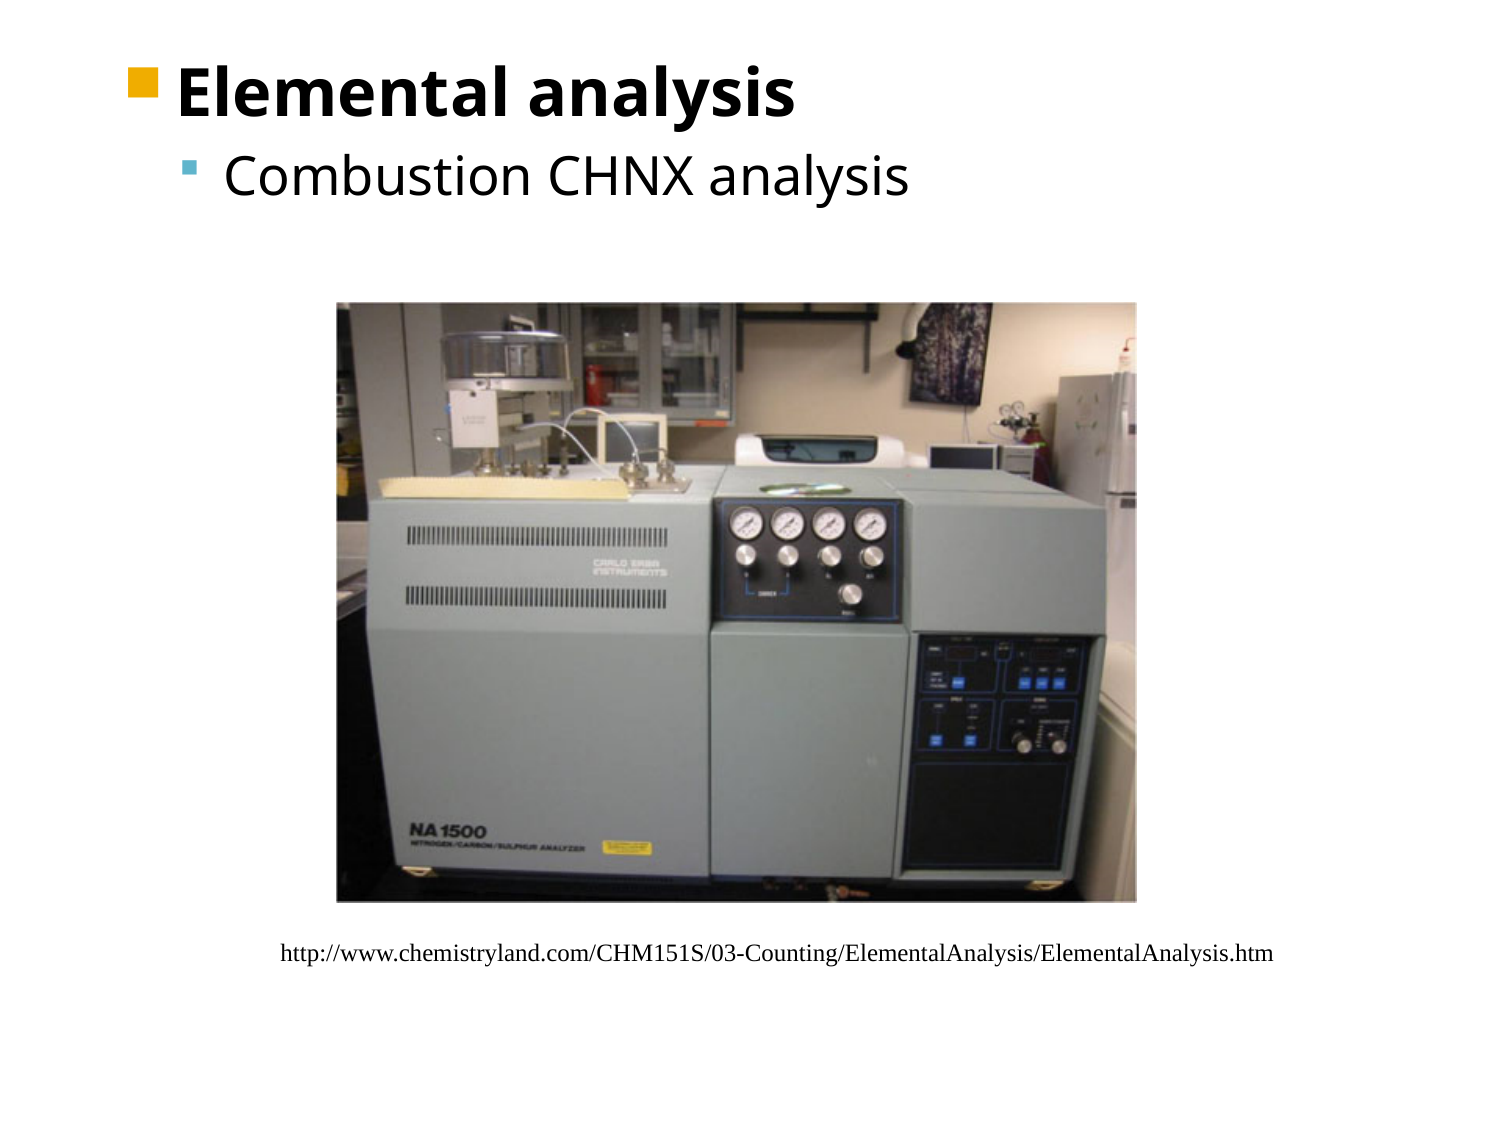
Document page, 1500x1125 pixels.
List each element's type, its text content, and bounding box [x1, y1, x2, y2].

picture [336, 302, 1137, 903]
text_box Elemental analysis Combustion CHNX analysis [88, 42, 1424, 214]
text_box http://www.chemistryland.com/CHM151S/03-Counting/ElementalAnalysis/ElementalAnalysis.htm [265, 928, 1365, 974]
